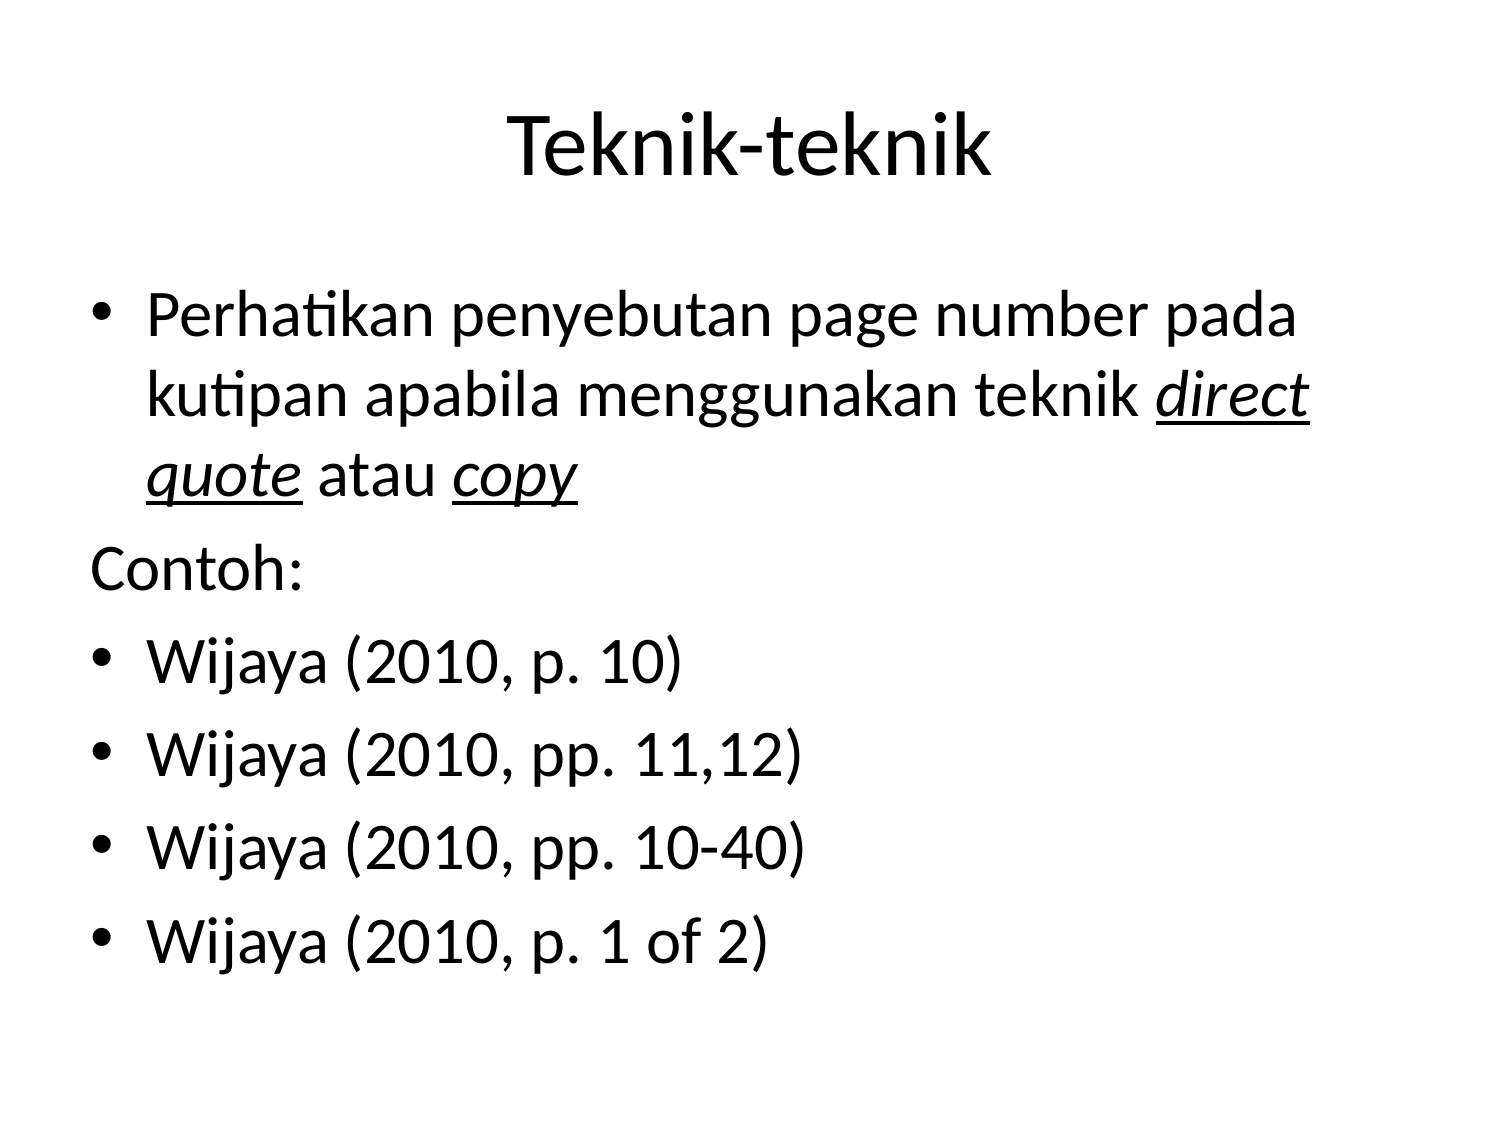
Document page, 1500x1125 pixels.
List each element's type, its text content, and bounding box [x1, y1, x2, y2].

title Teknik-teknik [75, 45, 1425, 233]
list Perhatikan penyebutan page number pada kutipan apabila menggunakan teknik direct quote atau copy Contoh: Wijaya (2010, p. 10) Wijaya (2010, pp. 11,12) Wijaya (2010, pp. 10-40) Wijaya (2010, p. 1 of 2) [75, 262, 1425, 1005]
